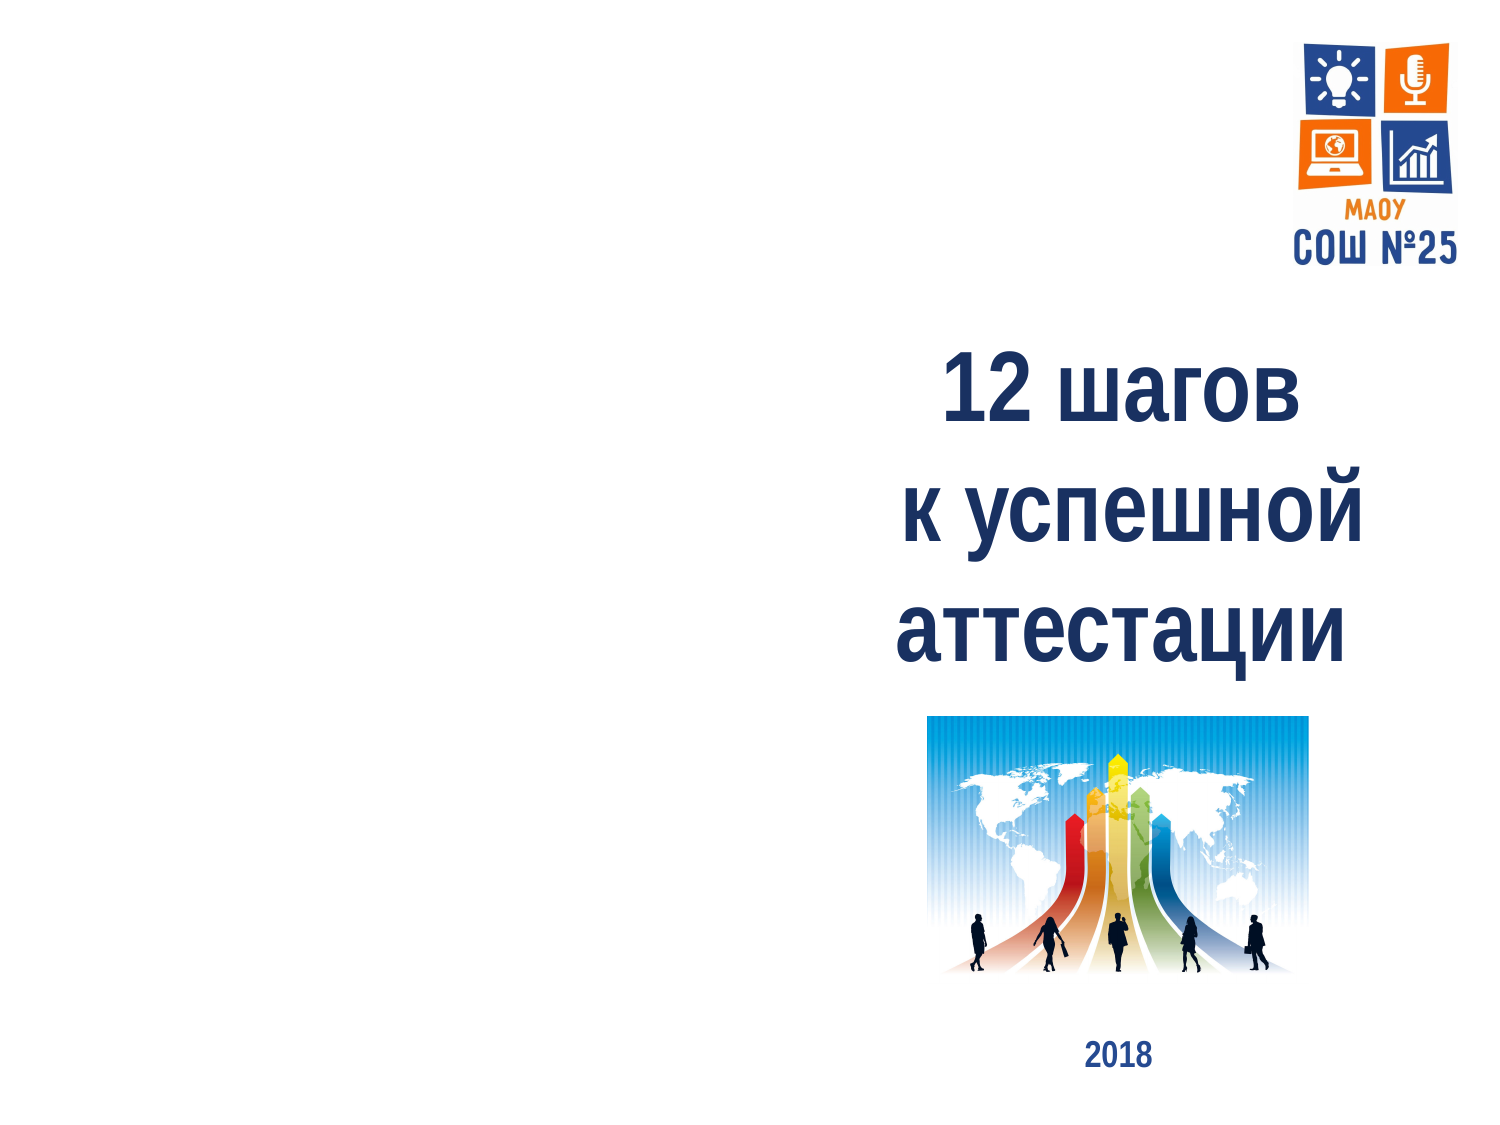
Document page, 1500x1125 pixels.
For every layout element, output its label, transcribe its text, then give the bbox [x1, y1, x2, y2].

text_box 2018 [1069, 1023, 1168, 1083]
text_box 12 шагов к успешной аттестации [832, 314, 1412, 690]
picture [1293, 42, 1458, 266]
picture [926, 747, 1309, 984]
